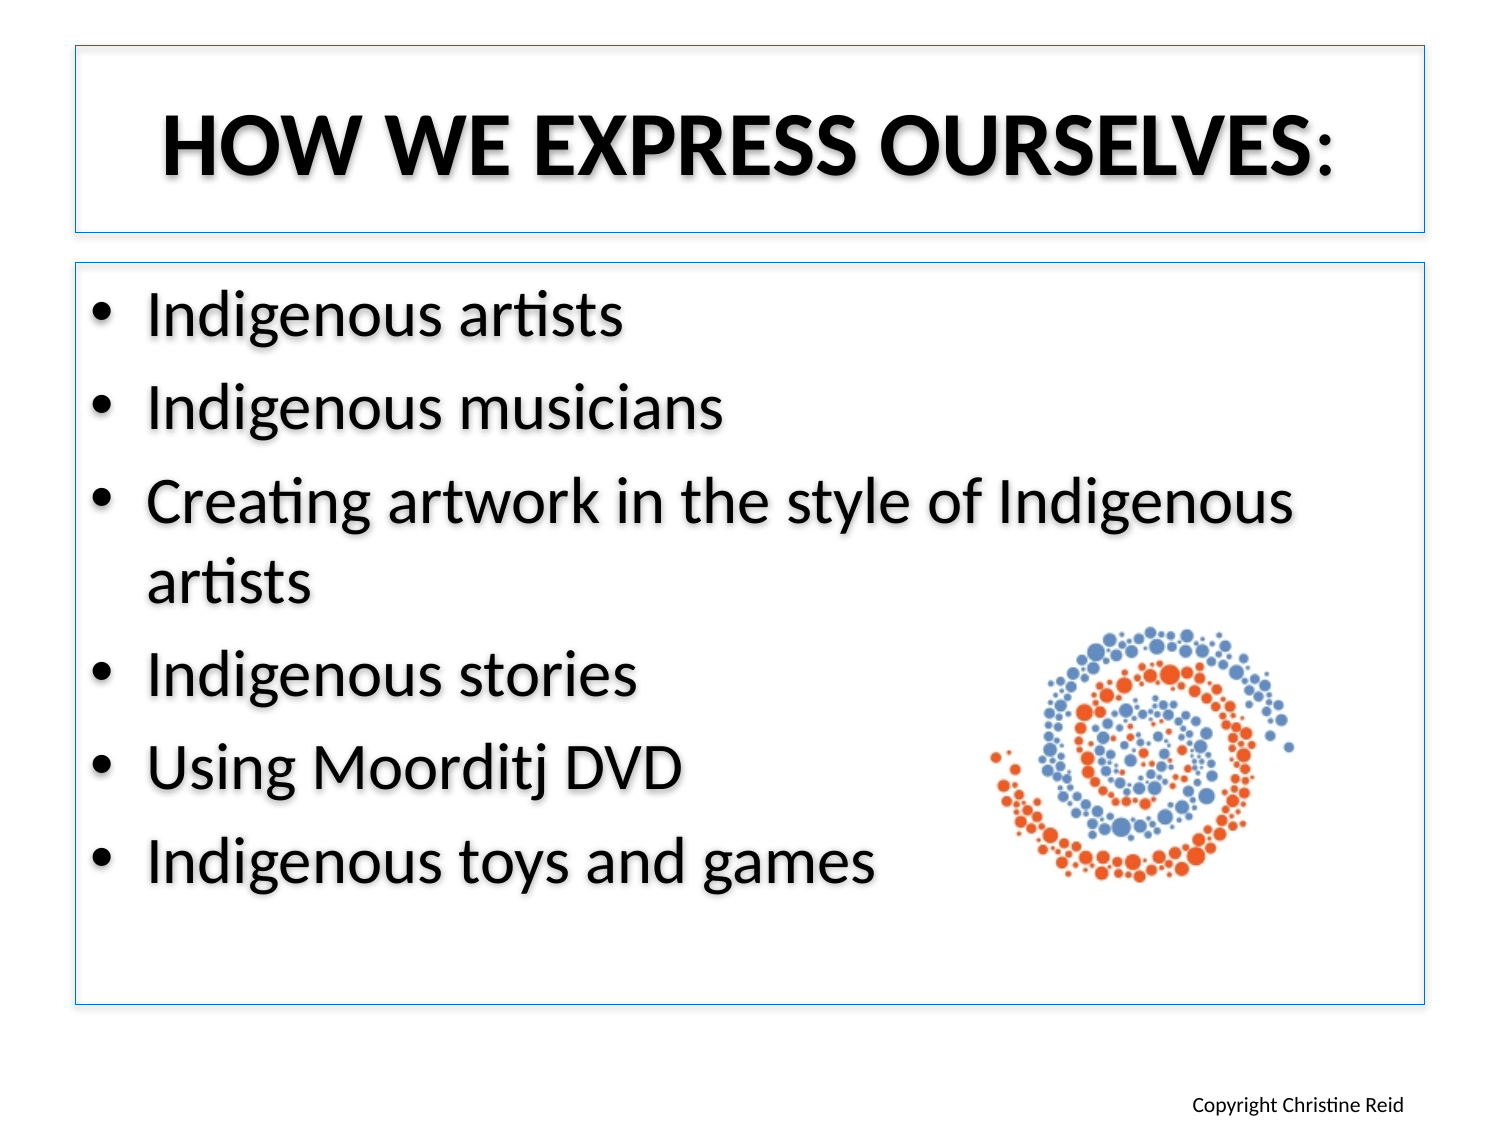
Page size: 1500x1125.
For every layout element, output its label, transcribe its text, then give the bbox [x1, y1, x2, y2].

picture [985, 597, 1299, 911]
title HOW WE EXPRESS OURSELVES: [75, 45, 1425, 233]
text_box Copyright Christine Reid [1177, 1058, 1420, 1125]
list Indigenous artists Indigenous musicians Creating artwork in the style of Indigenous artists Indigenous stories Using Moorditj DVD Indigenous toys and games [75, 262, 1425, 1005]
